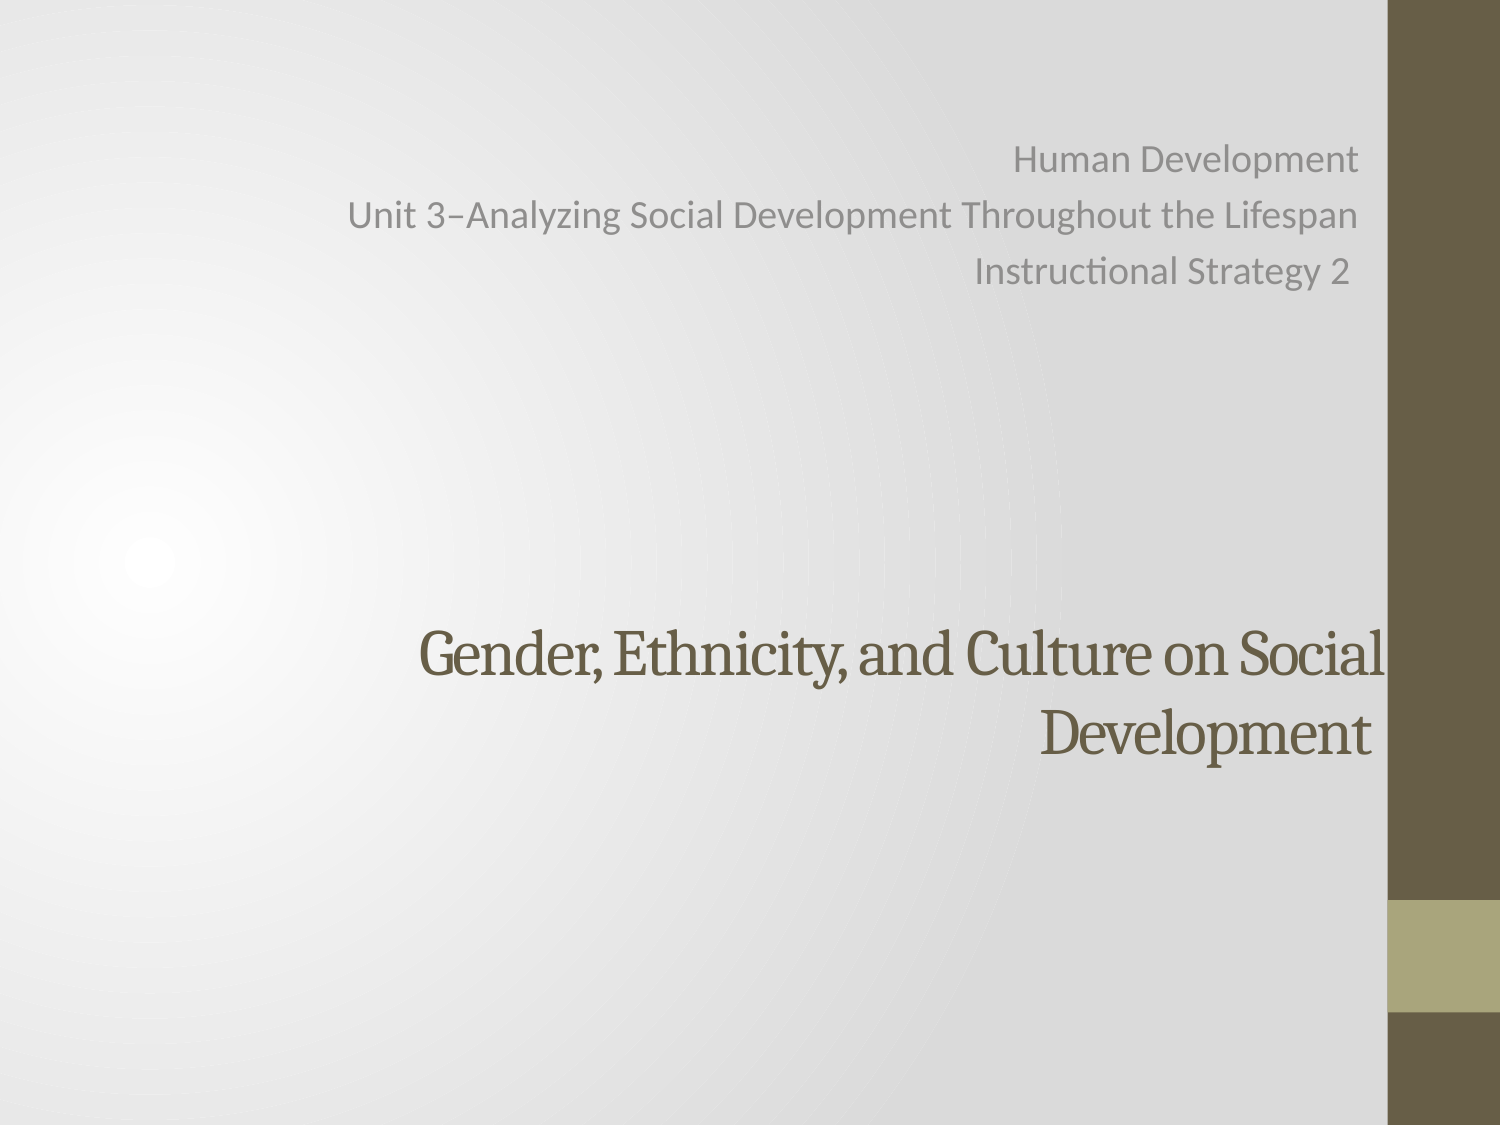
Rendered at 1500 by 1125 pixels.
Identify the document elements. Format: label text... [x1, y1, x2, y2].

title Gender, Ethnicity, and Culture on Social Development [125, 600, 1400, 776]
subtitle Human Development Unit 3–Analyzing Social Development Throughout the Lifespan Instructional Strategy 2 [112, 125, 1375, 300]
